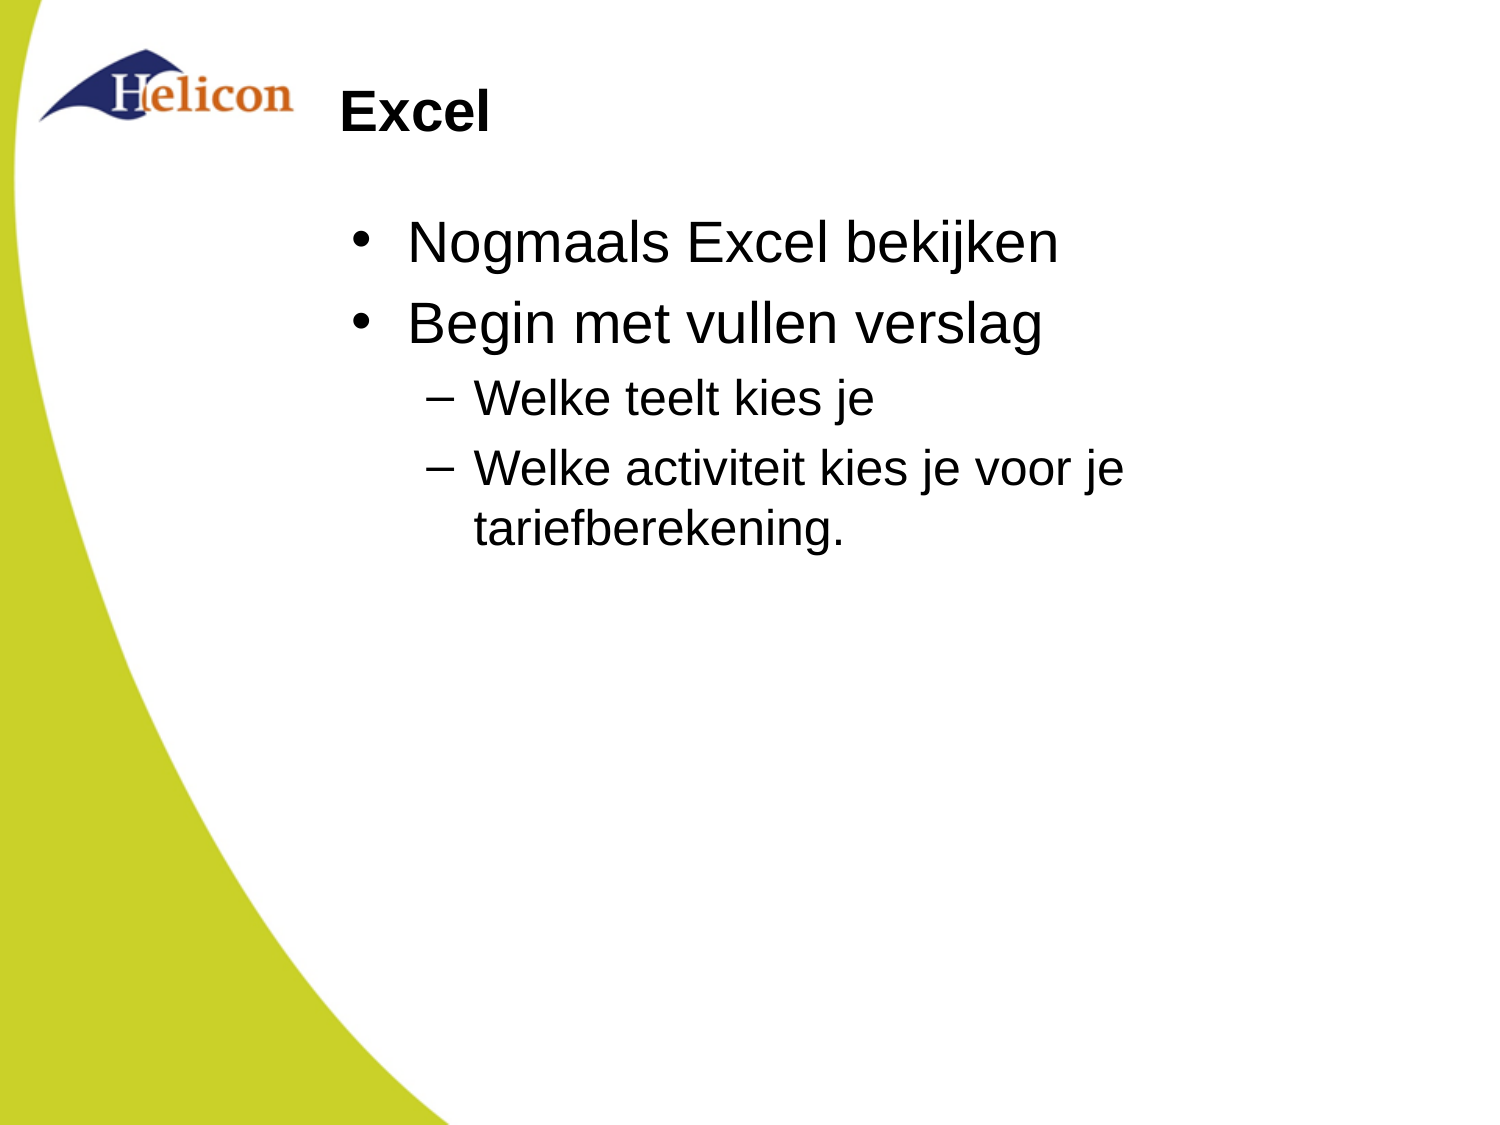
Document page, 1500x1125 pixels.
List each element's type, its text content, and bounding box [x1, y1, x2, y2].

title Excel [324, 54, 1415, 161]
list Nogmaals Excel bekijken Begin met vullen verslag Welke teelt kies je Welke activiteit kies je voor je tariefberekening. [336, 196, 1425, 1005]
picture [0, 0, 1500, 1125]
